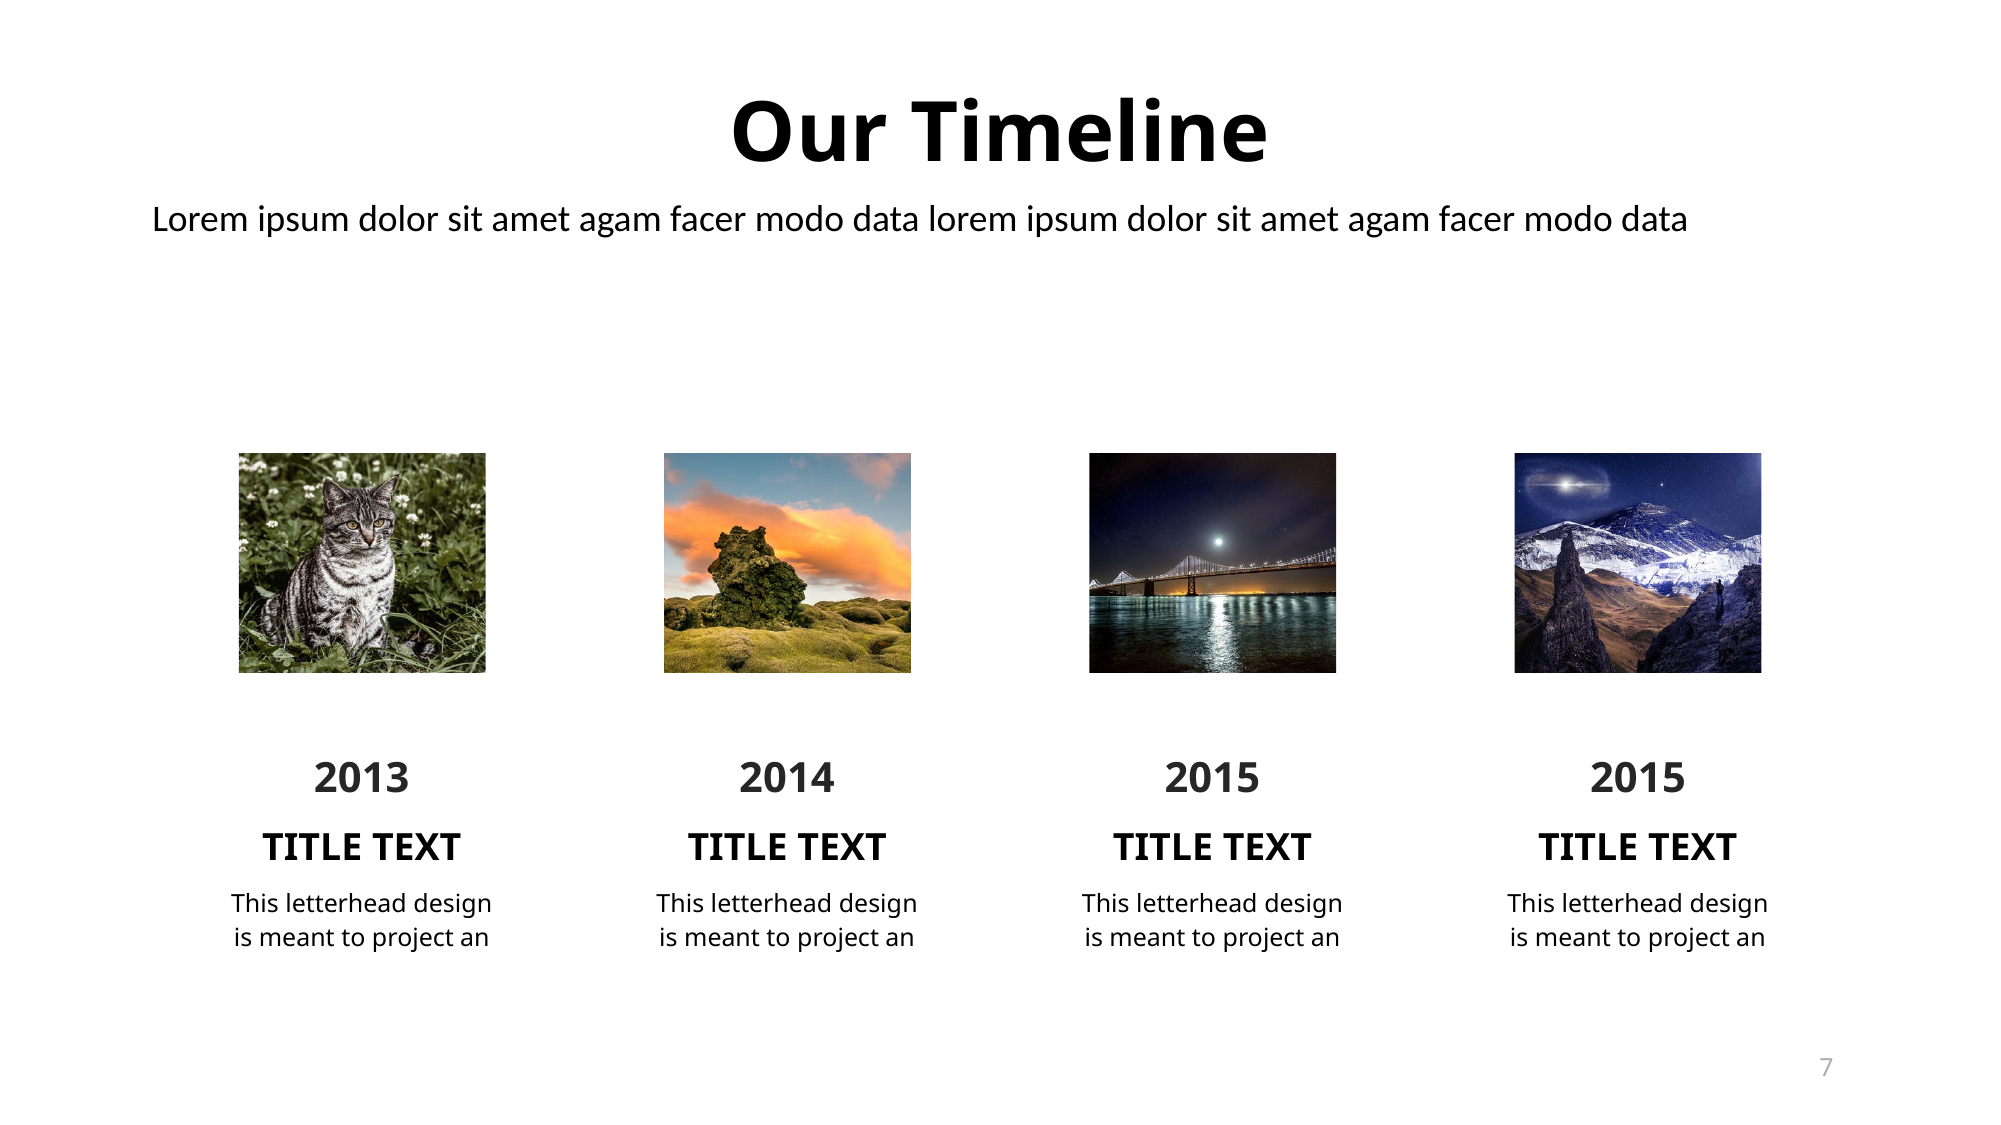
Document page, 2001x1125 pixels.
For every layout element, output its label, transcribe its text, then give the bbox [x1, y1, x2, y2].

subtitle Lorem ipsum dolor sit amet agam facer modo data lorem ipsum dolor sit amet agam facer modo data [137, 191, 1863, 227]
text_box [1498, 743, 1778, 953]
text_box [1073, 743, 1352, 953]
picture [1089, 453, 1337, 673]
title Our Timeline [137, 78, 1863, 191]
picture [664, 453, 911, 673]
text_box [222, 743, 502, 953]
slide_number 7 [1790, 1042, 1863, 1094]
picture [238, 453, 486, 673]
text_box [648, 743, 927, 953]
picture [1514, 453, 1762, 673]
